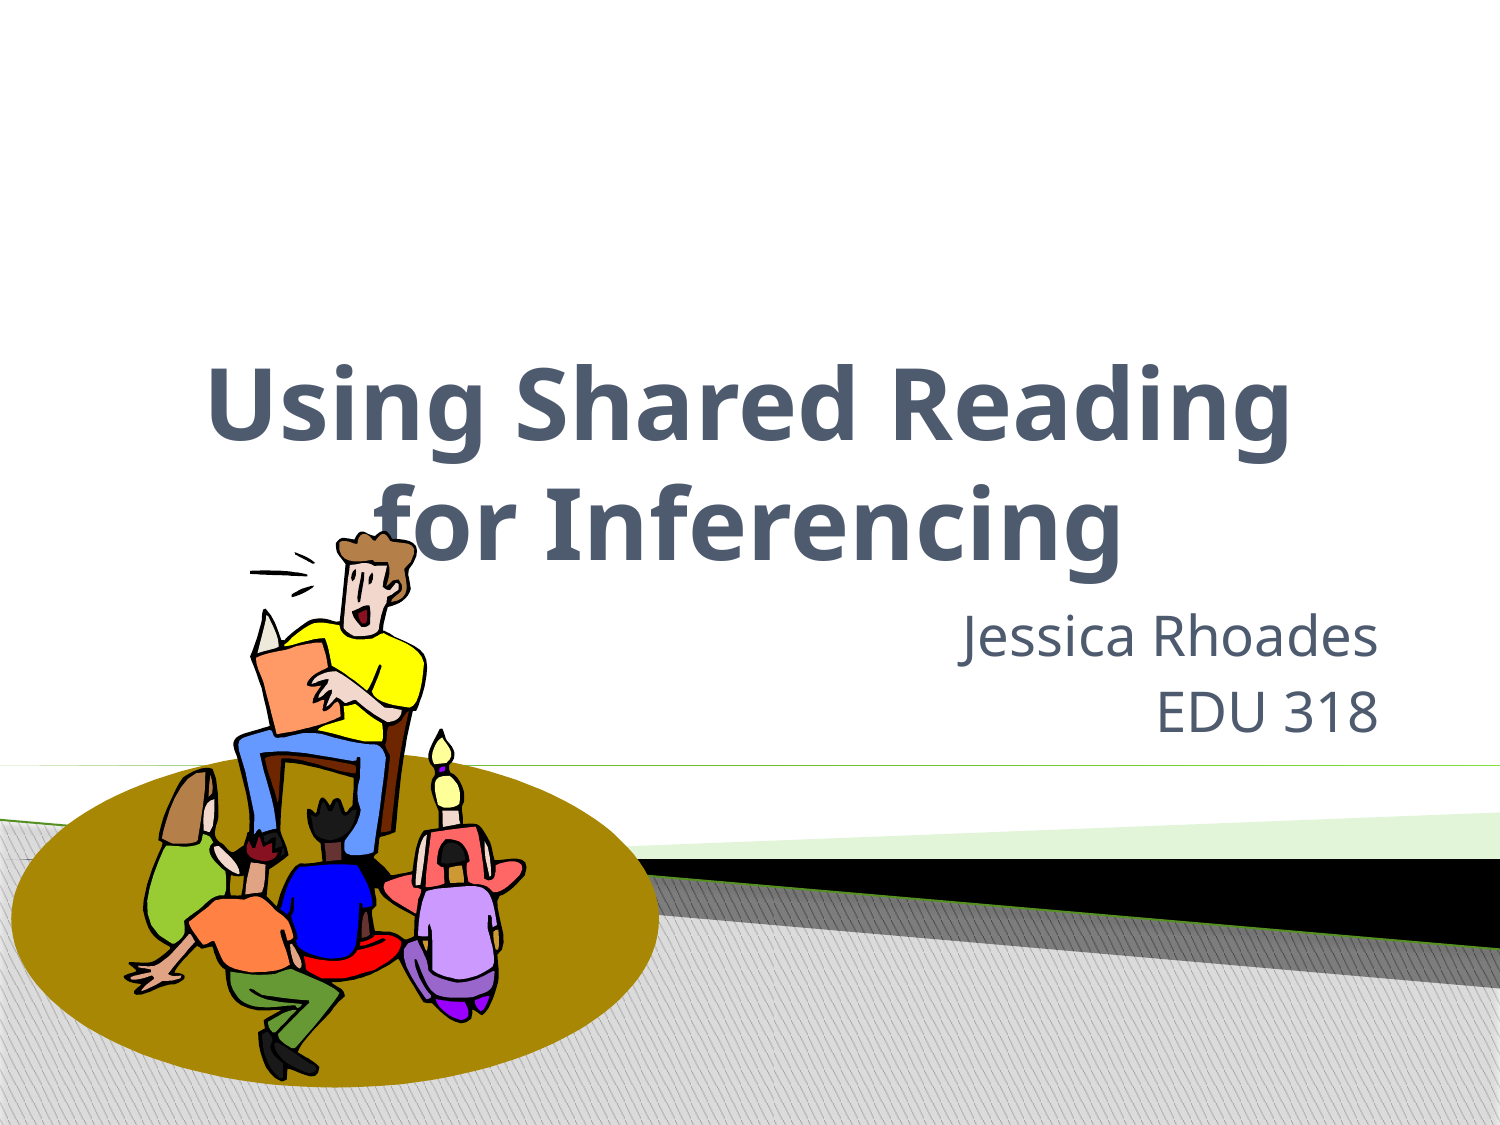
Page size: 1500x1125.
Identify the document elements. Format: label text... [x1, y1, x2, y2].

subtitle Jessica Rhoades EDU 318 [664, 592, 1388, 790]
title Using Shared Reading for Inferencing [112, 287, 1388, 588]
picture [5, 524, 1500, 1088]
